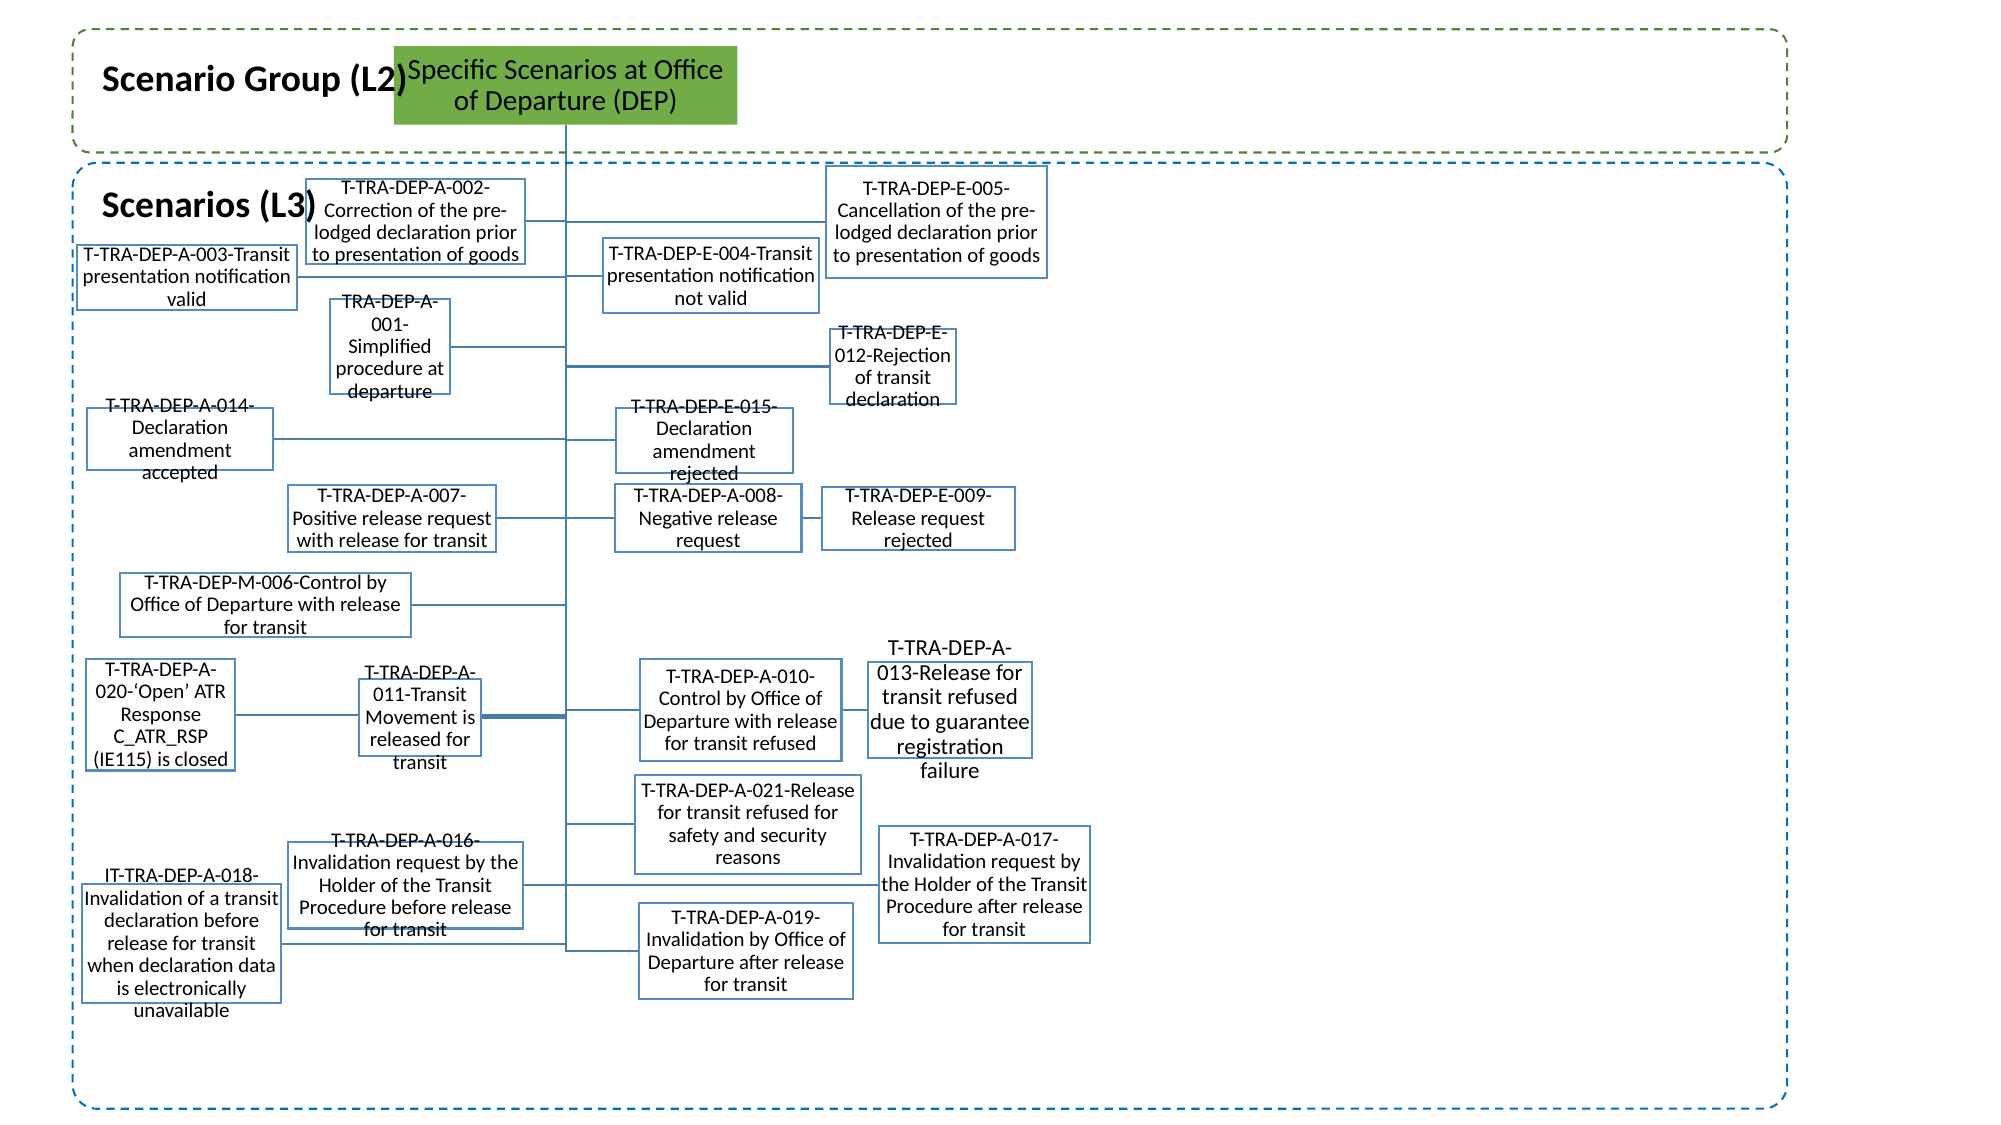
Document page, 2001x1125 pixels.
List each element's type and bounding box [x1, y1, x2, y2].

text_box [47, 29, 1788, 1125]
